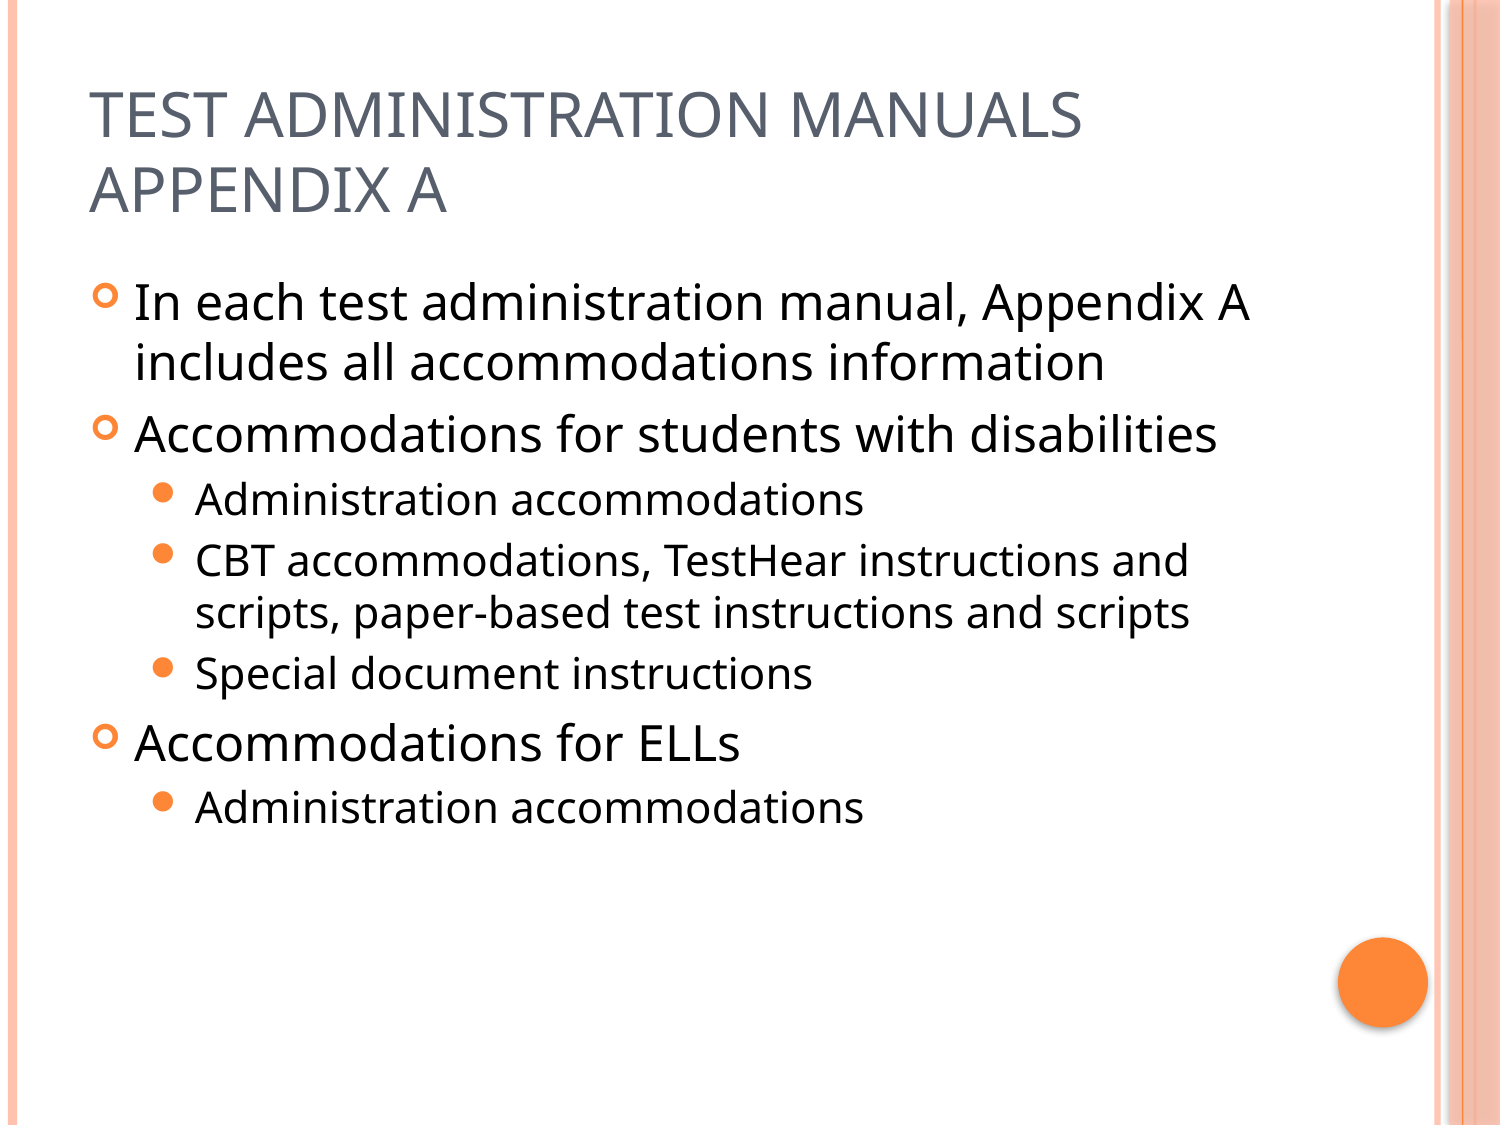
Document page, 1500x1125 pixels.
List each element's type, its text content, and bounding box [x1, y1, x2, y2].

title Test Administration Manuals Appendix A [75, 45, 1300, 233]
list In each test administration manual, Appendix A includes all accommodations information Accommodations for students with disabilities Administration accommodations CBT accommodations, TestHear instructions and scripts, paper-based test instructions and scripts Special document instructions Accommodations for ELLs Administration accommodations [75, 262, 1300, 1062]
